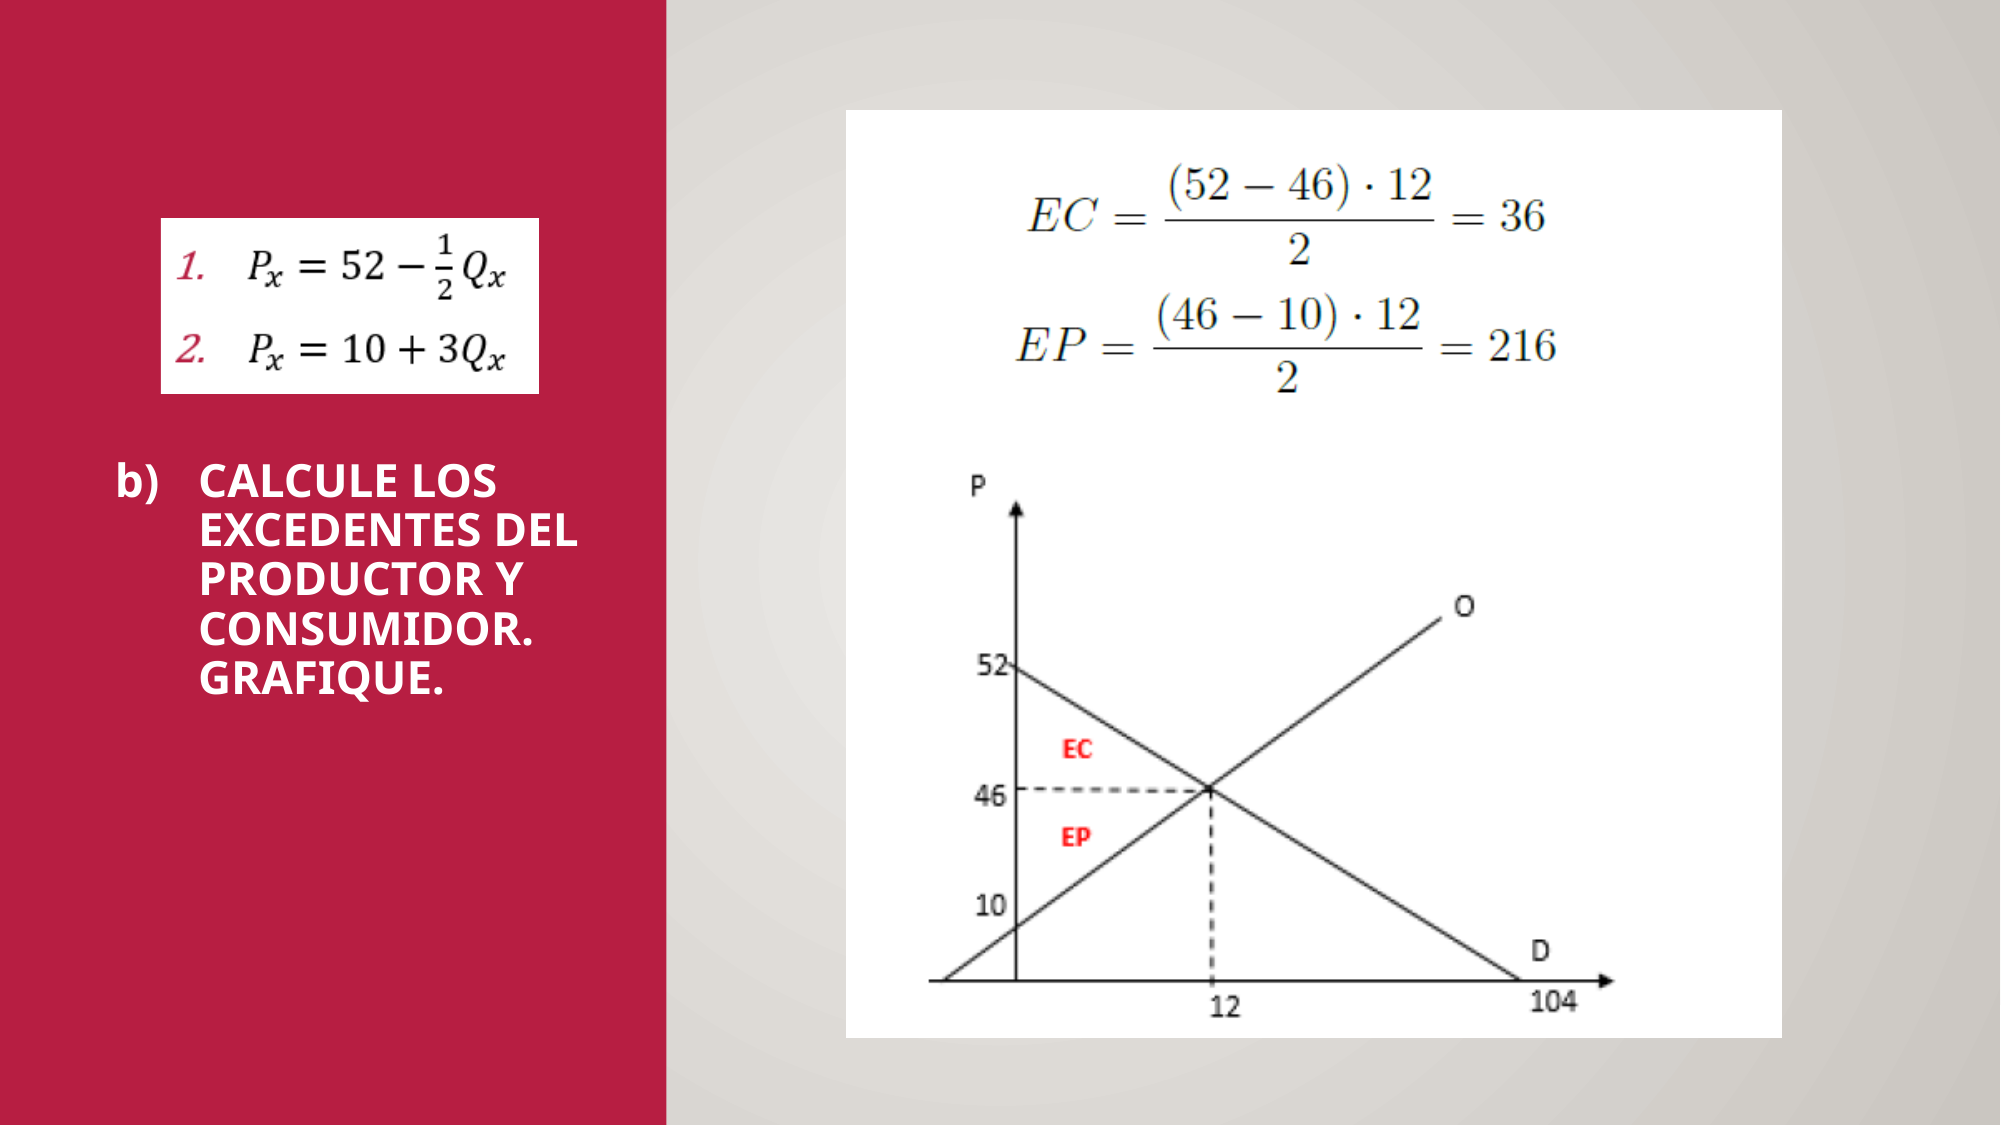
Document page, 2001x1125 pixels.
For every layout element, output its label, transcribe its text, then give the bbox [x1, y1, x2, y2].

text_box [668, 0, 2000, 1125]
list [845, 110, 1782, 1038]
title Calcule los excedentes del productor y consumidor. Grafique. [99, 450, 602, 732]
picture [160, 218, 540, 394]
text_box [0, 0, 668, 1125]
